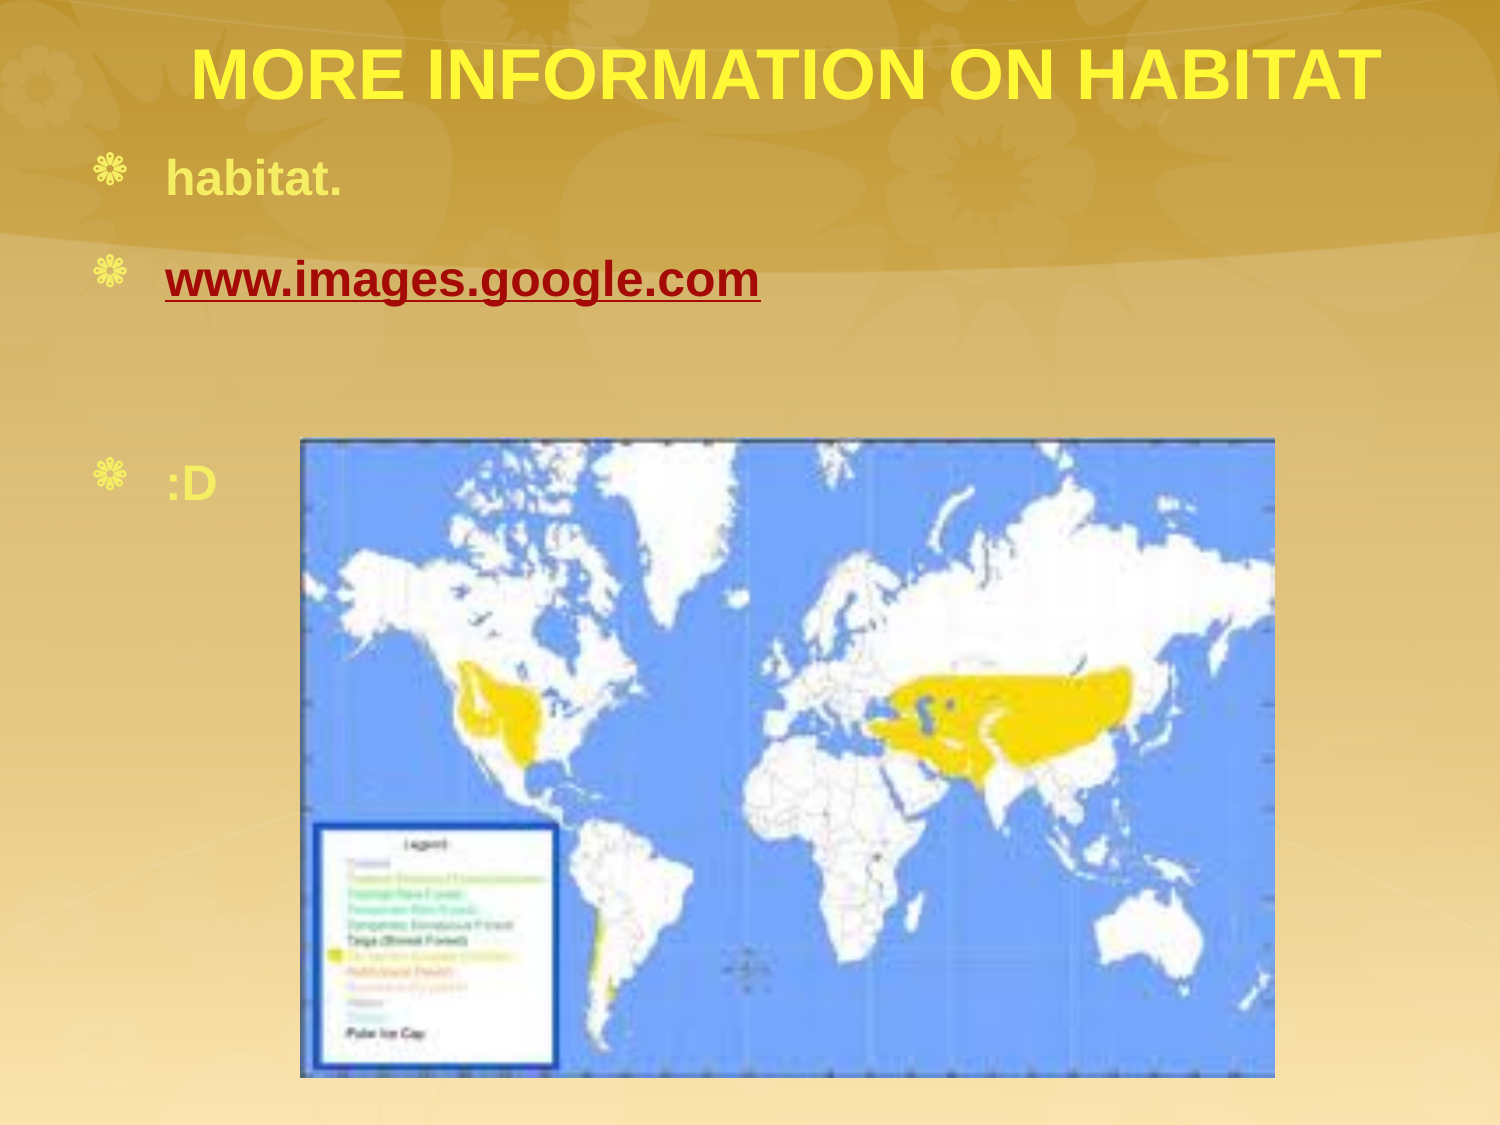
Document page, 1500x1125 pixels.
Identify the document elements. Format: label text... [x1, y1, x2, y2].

title More Information on Habitat [174, 24, 1419, 137]
picture [0, 0, 1500, 1125]
list habitat. www.images.google.com :D [75, 137, 1425, 1005]
